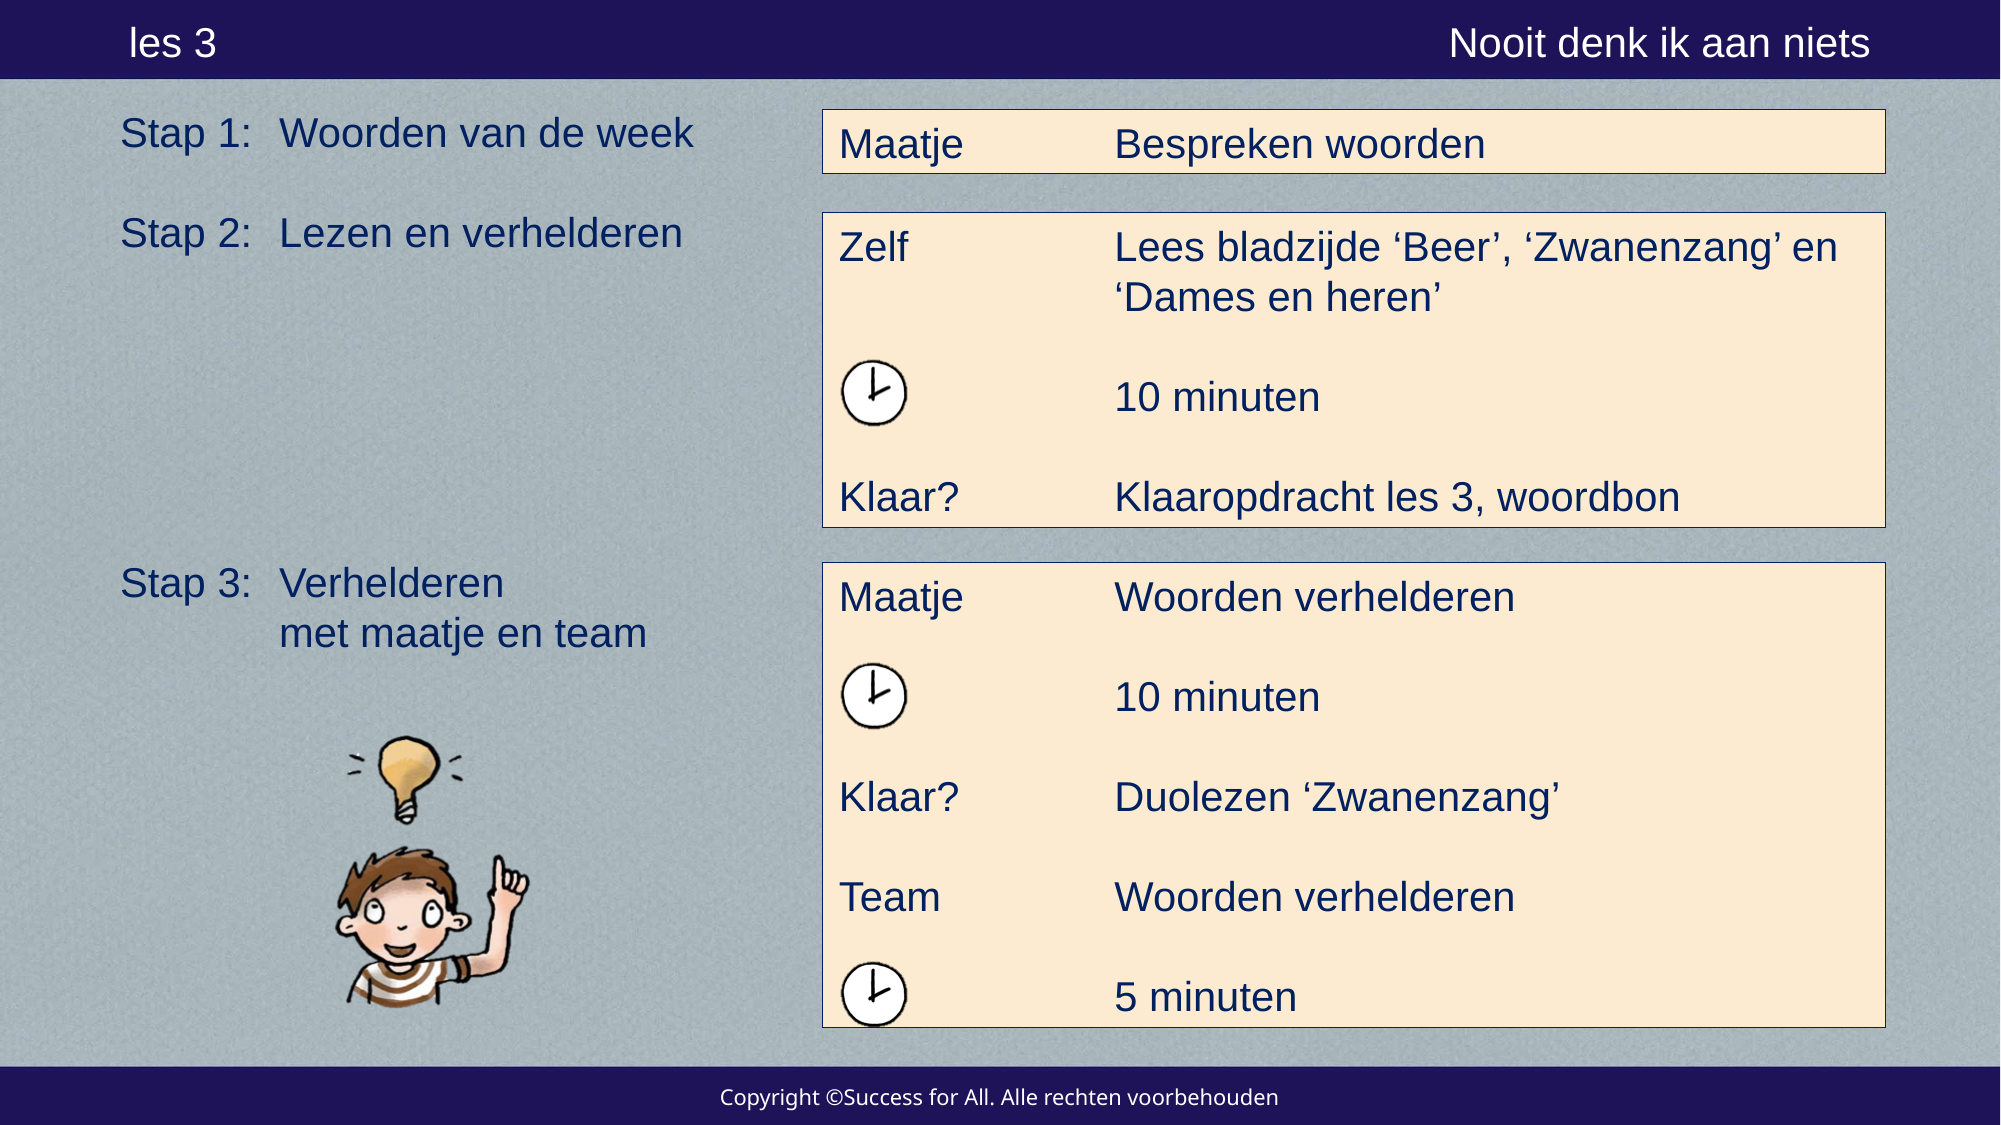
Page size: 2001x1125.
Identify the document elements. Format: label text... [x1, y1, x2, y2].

text_box les 3 [114, 8, 354, 73]
text_box Maatje Bespreken woorden [822, 109, 1886, 174]
text_box Stap 1: Woorden van de week Stap 2: Lezen en verhelderen Stap 3: Verhelderen met maatje en team [105, 98, 898, 713]
text_box Maatje Woorden verhelderen 10 minuten Klaar? Duolezen ‘Zwanenzang’ Team Woorden verhelderen 5 minuten [822, 562, 1886, 1028]
picture [0, 0, 2001, 1125]
text_box Copyright ©Success for All. Alle rechten voorbehouden [0, 1076, 2000, 1125]
text_box Zelf Lees bladzijde ‘Beer’, ‘Zwanenzang’ en ‘Dames en heren’ 10 minuten Klaar? Klaaropdracht les 3, woordbon [822, 212, 1886, 528]
text_box Nooit denk ik aan niets [999, 8, 1886, 73]
